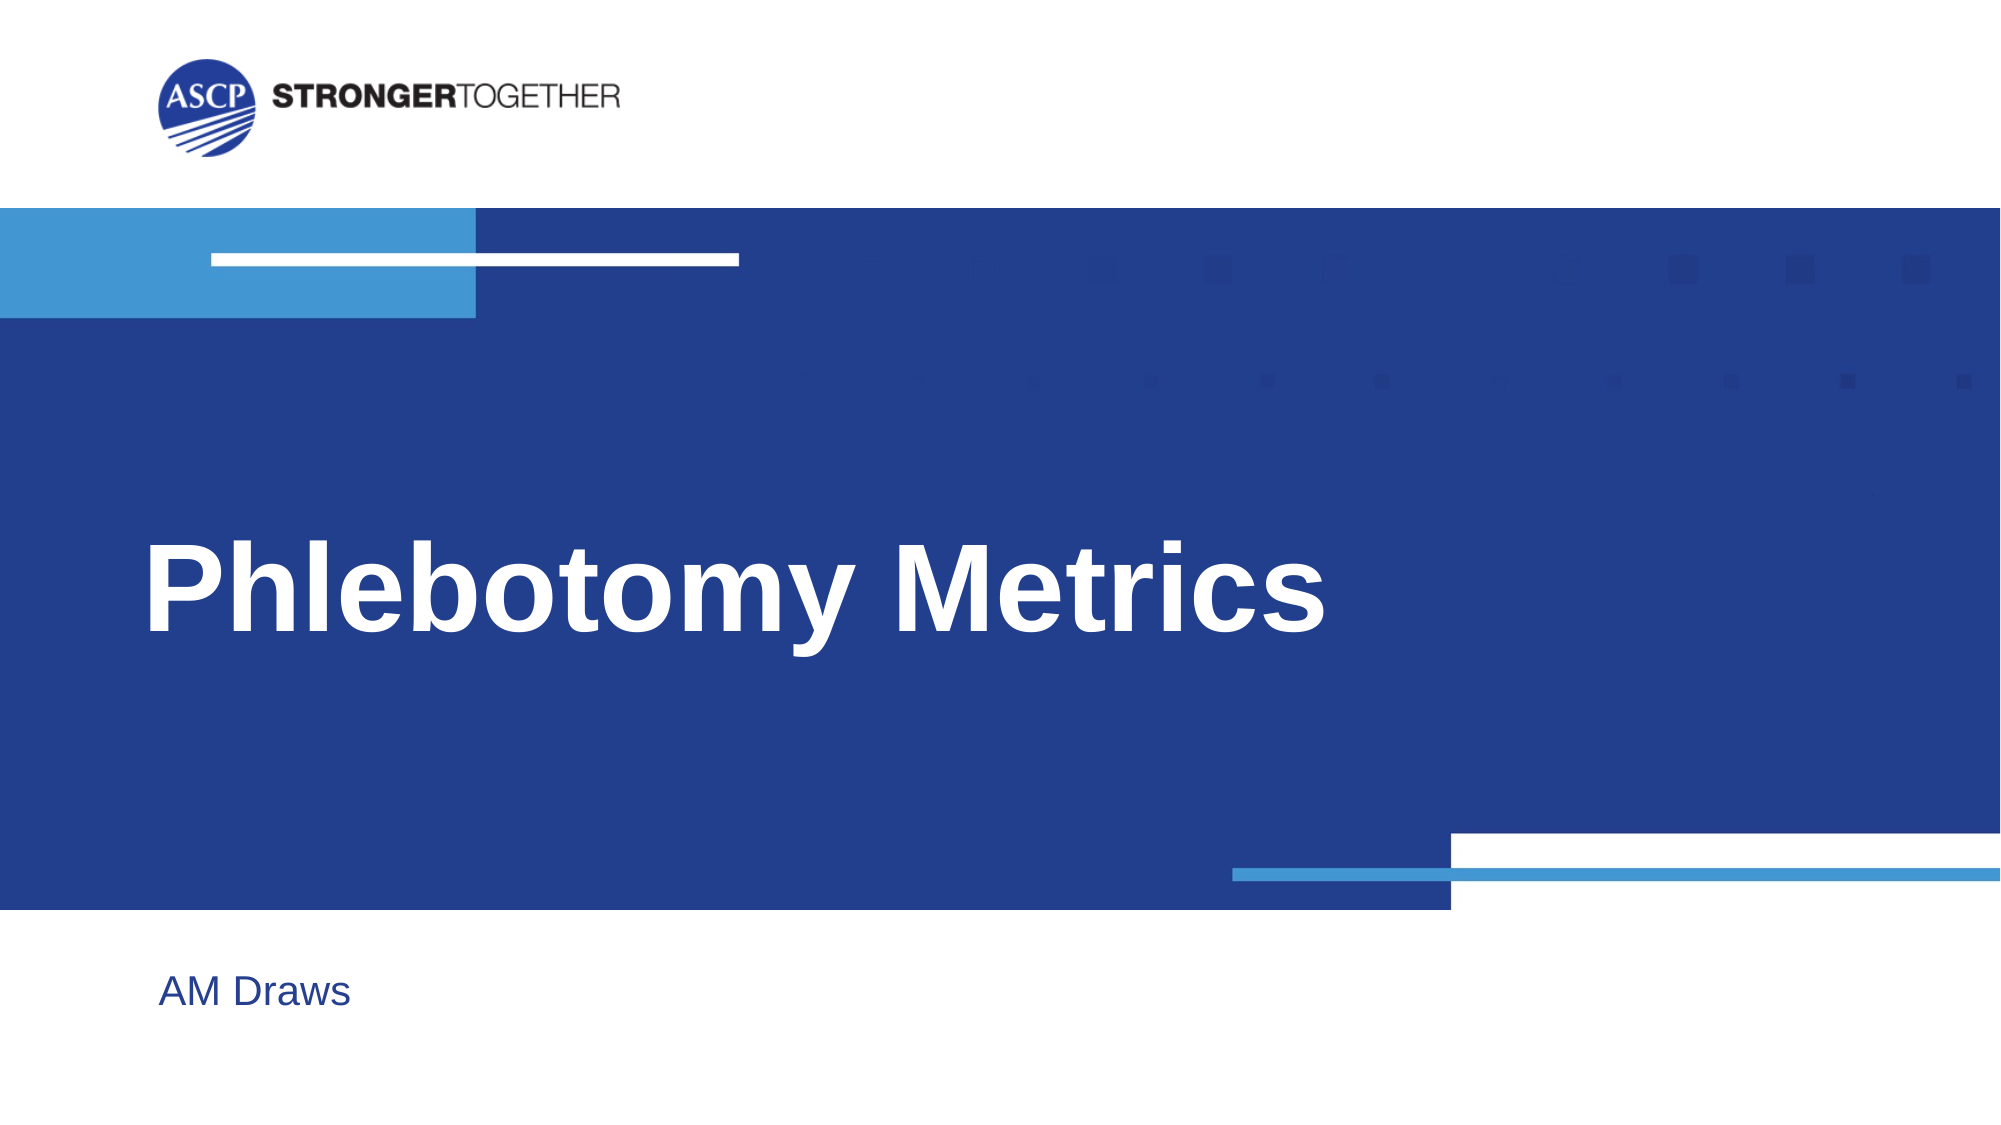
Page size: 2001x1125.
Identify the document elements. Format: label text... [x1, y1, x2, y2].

title Phlebotomy Metrics [127, 320, 1644, 867]
picture [158, 59, 620, 157]
picture [0, 208, 2001, 910]
subtitle AM Draws [143, 883, 1368, 1104]
